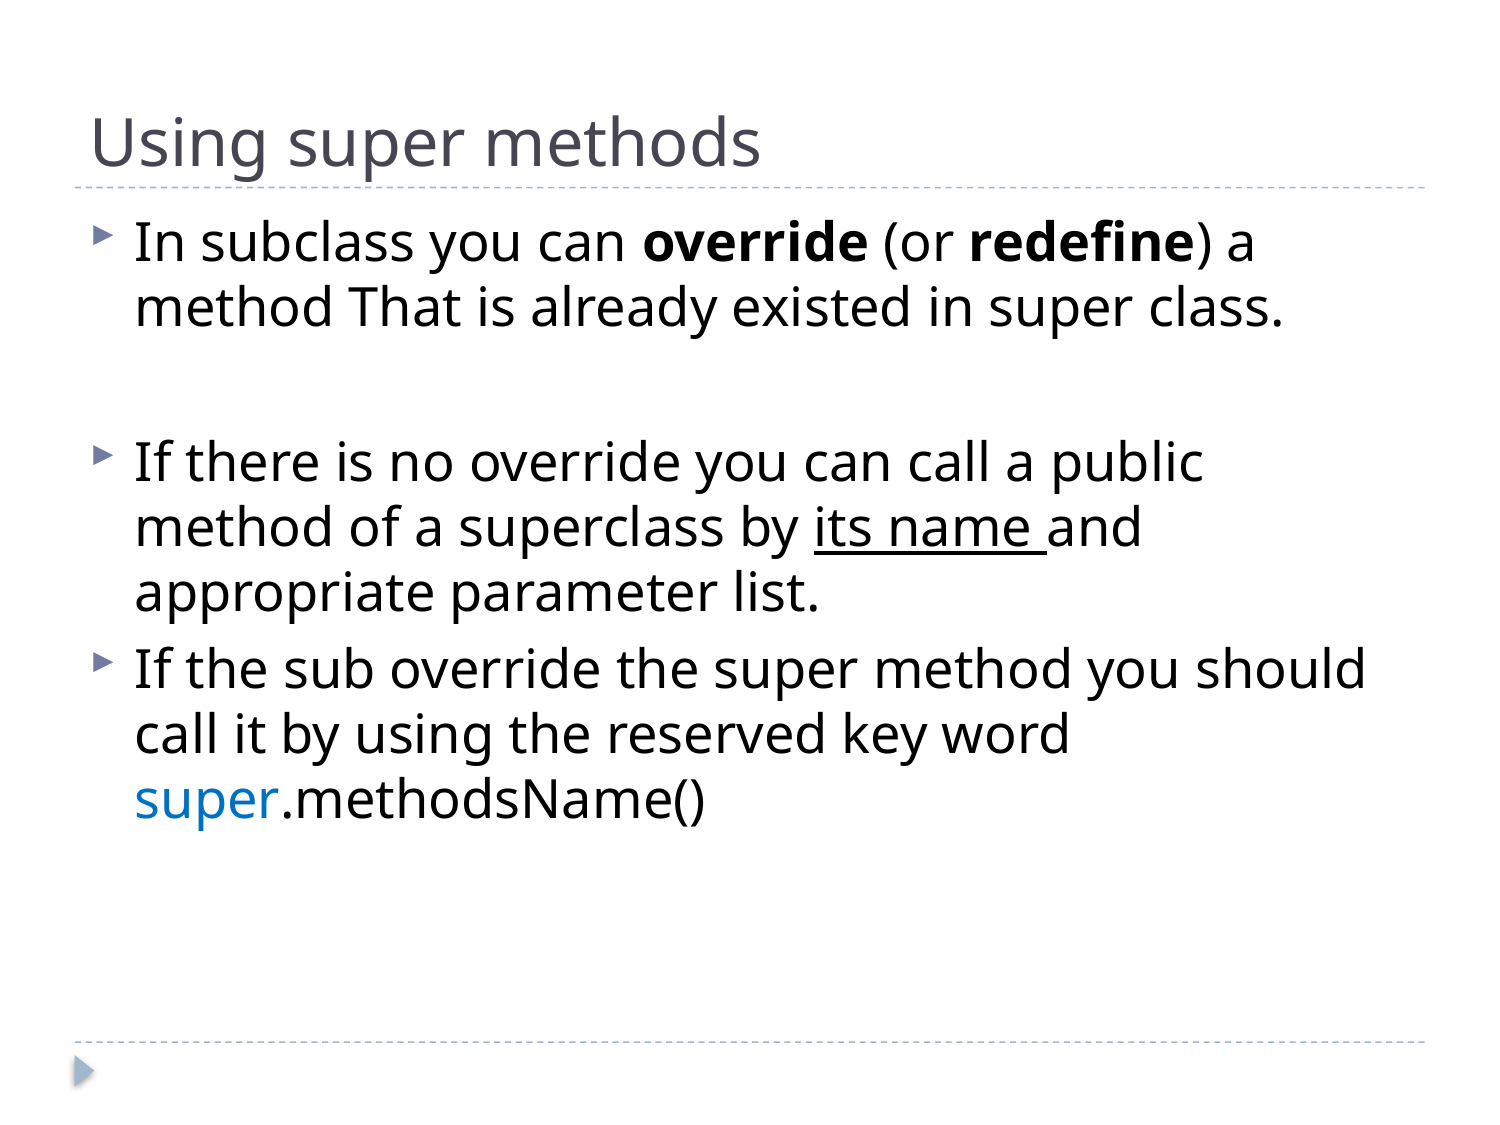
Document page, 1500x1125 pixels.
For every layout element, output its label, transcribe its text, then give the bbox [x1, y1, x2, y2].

title Using super methods [75, 24, 1425, 188]
list In subclass you can override (or redefine) a method That is already existed in super class. If there is no override you can call a public method of a superclass by its name and appropriate parameter list. If the sub override the super method you should call it by using the reserved key word super.methodsName() [75, 200, 1425, 1010]
